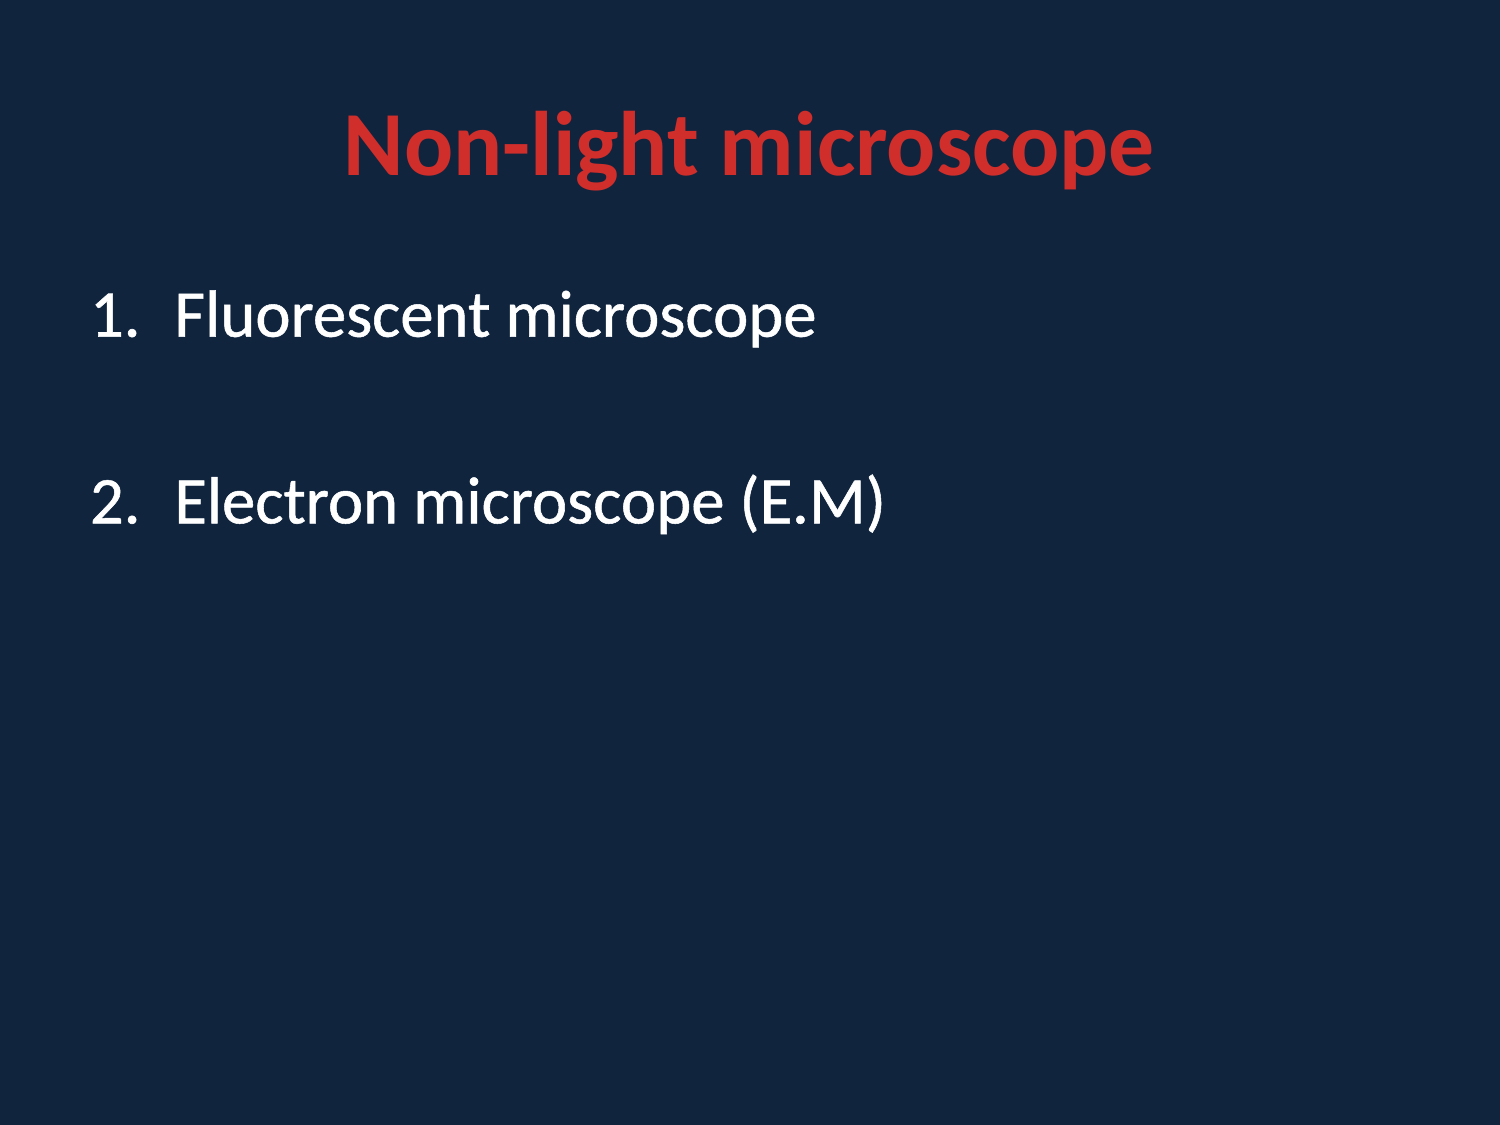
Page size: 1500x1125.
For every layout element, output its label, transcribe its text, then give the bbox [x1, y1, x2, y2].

list Fluorescent microscope Electron microscope (E.M) [75, 262, 1425, 1005]
title Non-light microscope [75, 45, 1425, 233]
